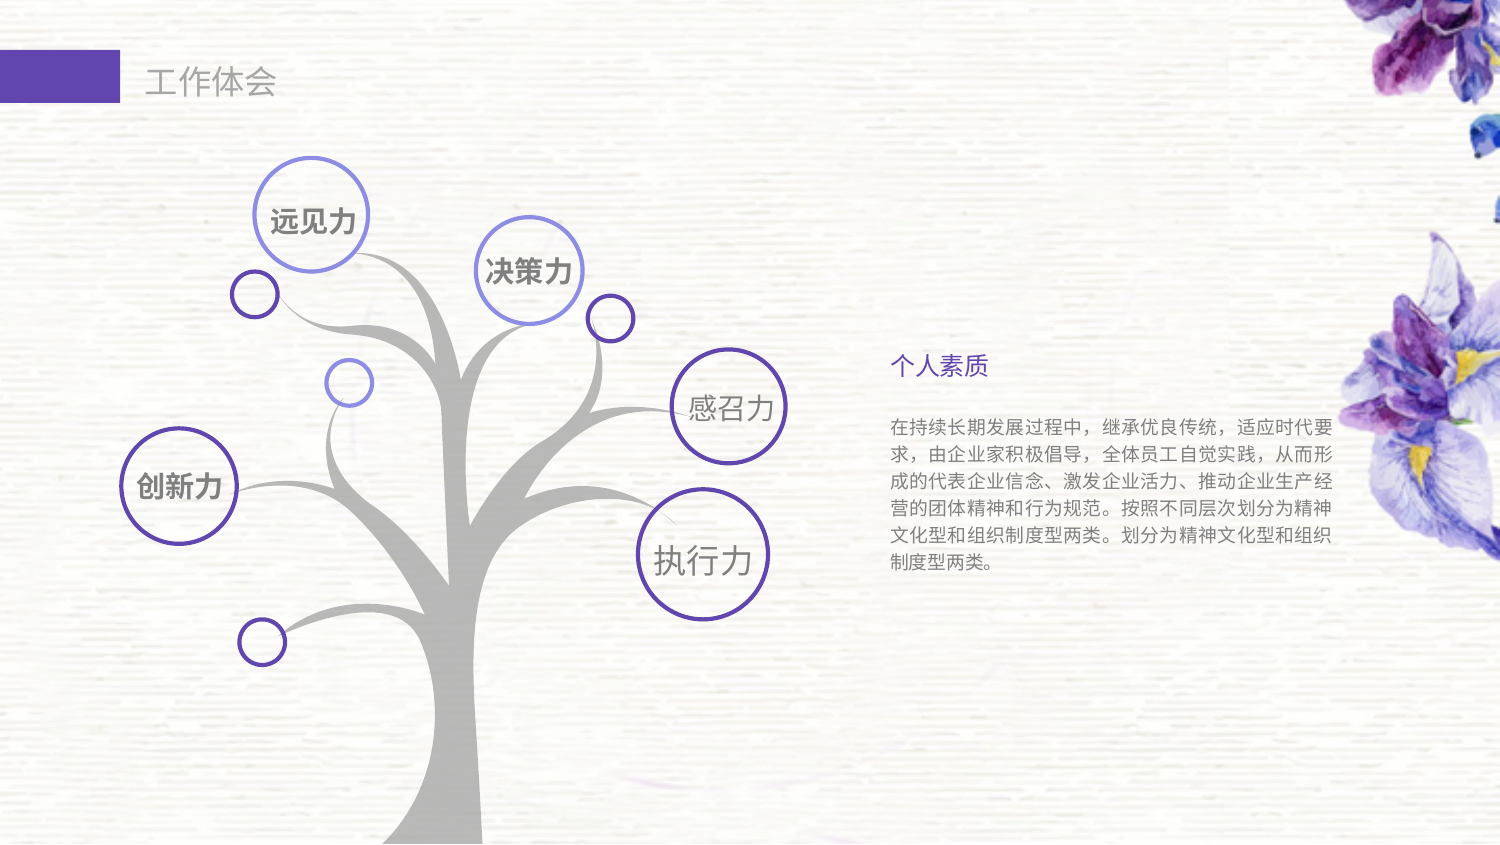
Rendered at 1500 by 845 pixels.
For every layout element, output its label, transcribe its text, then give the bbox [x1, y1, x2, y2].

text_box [470, 216, 590, 325]
picture [466, 325, 596, 523]
text_box 个人素质 [878, 344, 1421, 387]
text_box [121, 428, 241, 545]
text_box [237, 617, 288, 668]
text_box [637, 489, 770, 620]
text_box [671, 349, 792, 464]
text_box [254, 157, 374, 272]
text_box [245, 255, 666, 844]
picture [268, 258, 435, 361]
text_box [589, 293, 636, 344]
text_box 在持续长期发展过程中，继承优良传统，适应时代要求，由企业家积极倡导，全体员工自觉实践，从而形成的代表企业信念、激发企业活力、推动企业生产经营的团体精神和行为规范。按照不同层次划分为精神文化型和组织制度型两类。划分为精神文化型和组织制度型两类。 [878, 405, 1344, 606]
text_box [229, 270, 280, 320]
text_box [324, 357, 375, 408]
picture [0, 0, 1500, 844]
